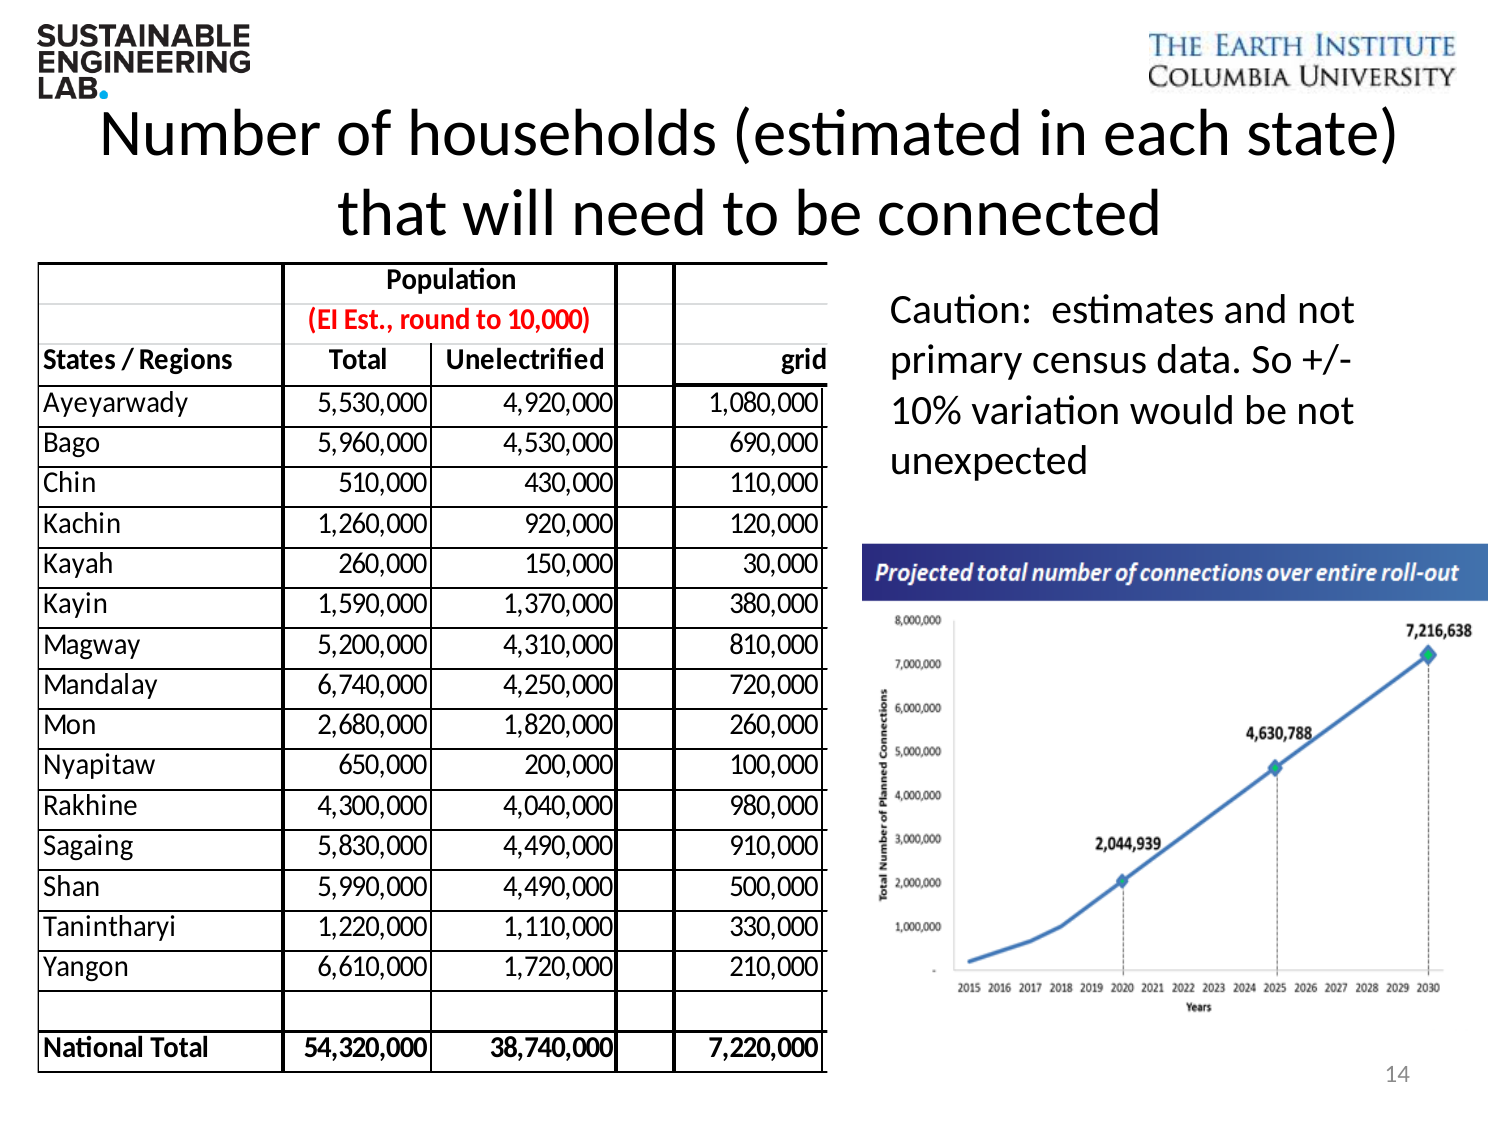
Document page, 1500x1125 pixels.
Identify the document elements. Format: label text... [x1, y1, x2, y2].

title Number of households (estimated in each state) that will need to be connected [75, 75, 1425, 263]
picture [37, 262, 828, 1076]
picture [1149, 31, 1457, 119]
picture [37, 24, 250, 99]
text_box Caution: estimates and not primary census data. So +/- 10% variation would be not unexpected [875, 274, 1425, 490]
picture [862, 524, 1488, 1038]
slide_number 14 [1074, 1046, 1425, 1103]
